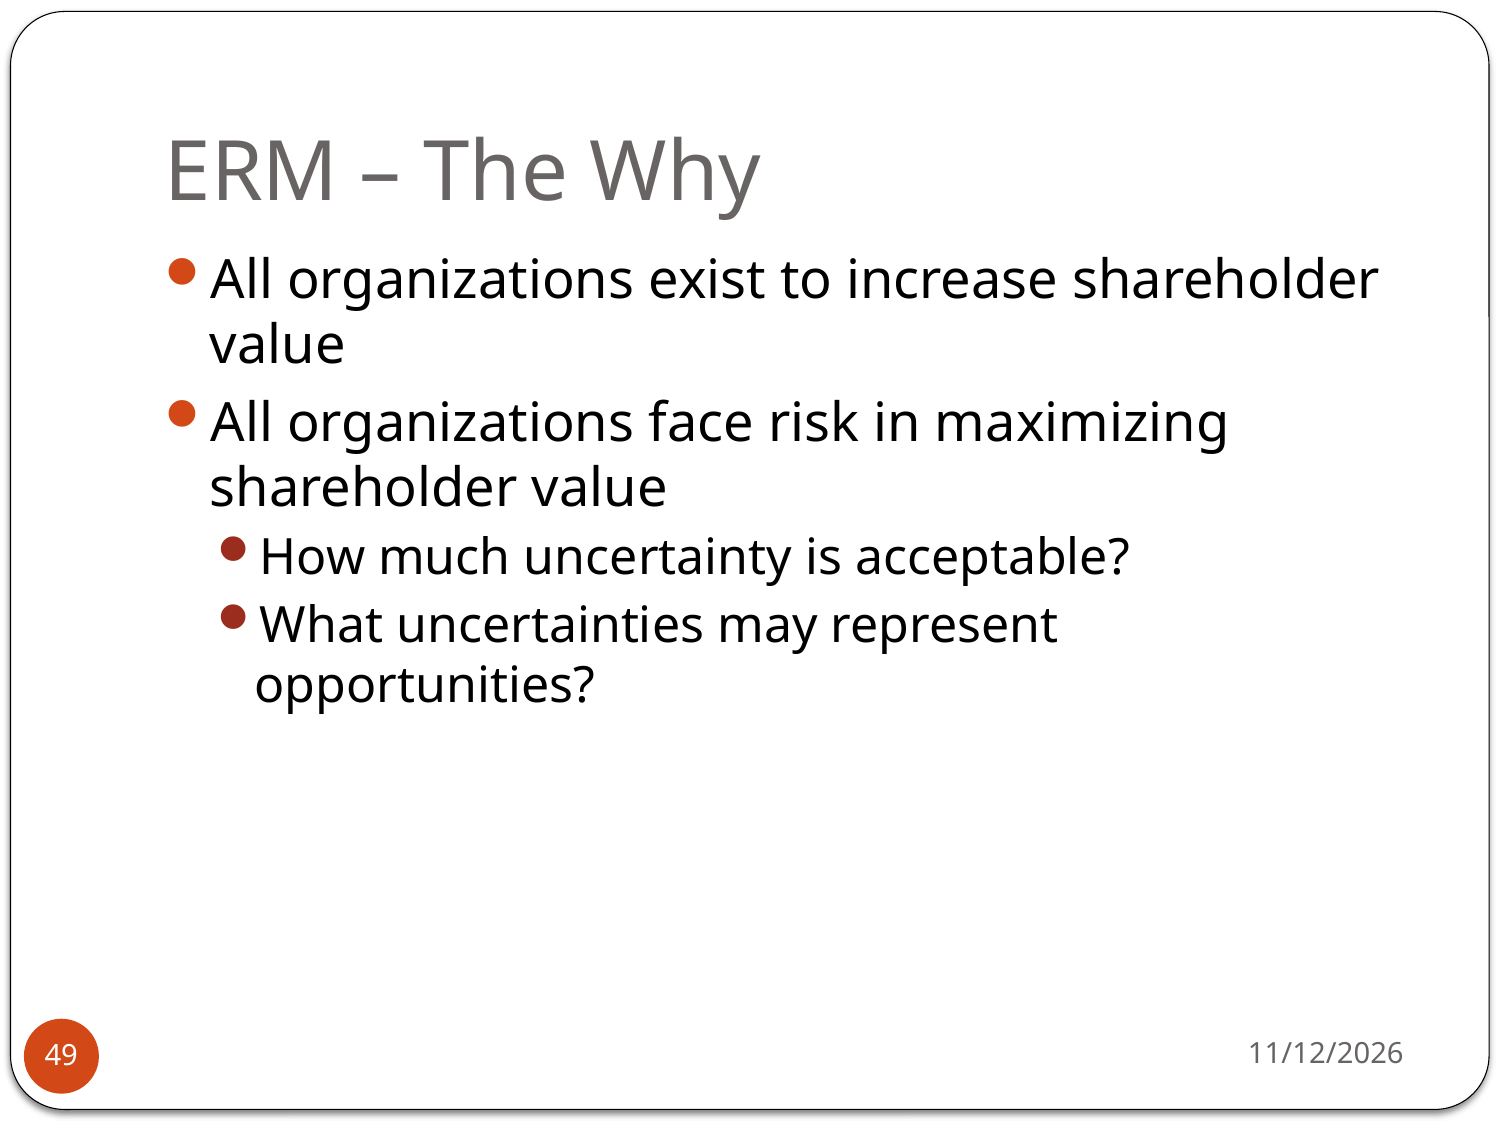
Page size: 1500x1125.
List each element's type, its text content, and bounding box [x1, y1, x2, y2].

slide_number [1012, 1015, 1419, 1094]
list All organizations exist to increase shareholder value All organizations face risk in maximizing shareholder value How much uncertainty is acceptable? What uncertainties may represent opportunities? [150, 237, 1425, 988]
title ERM – The Why [150, 45, 1425, 233]
slide_number 49 [23, 1018, 99, 1094]
